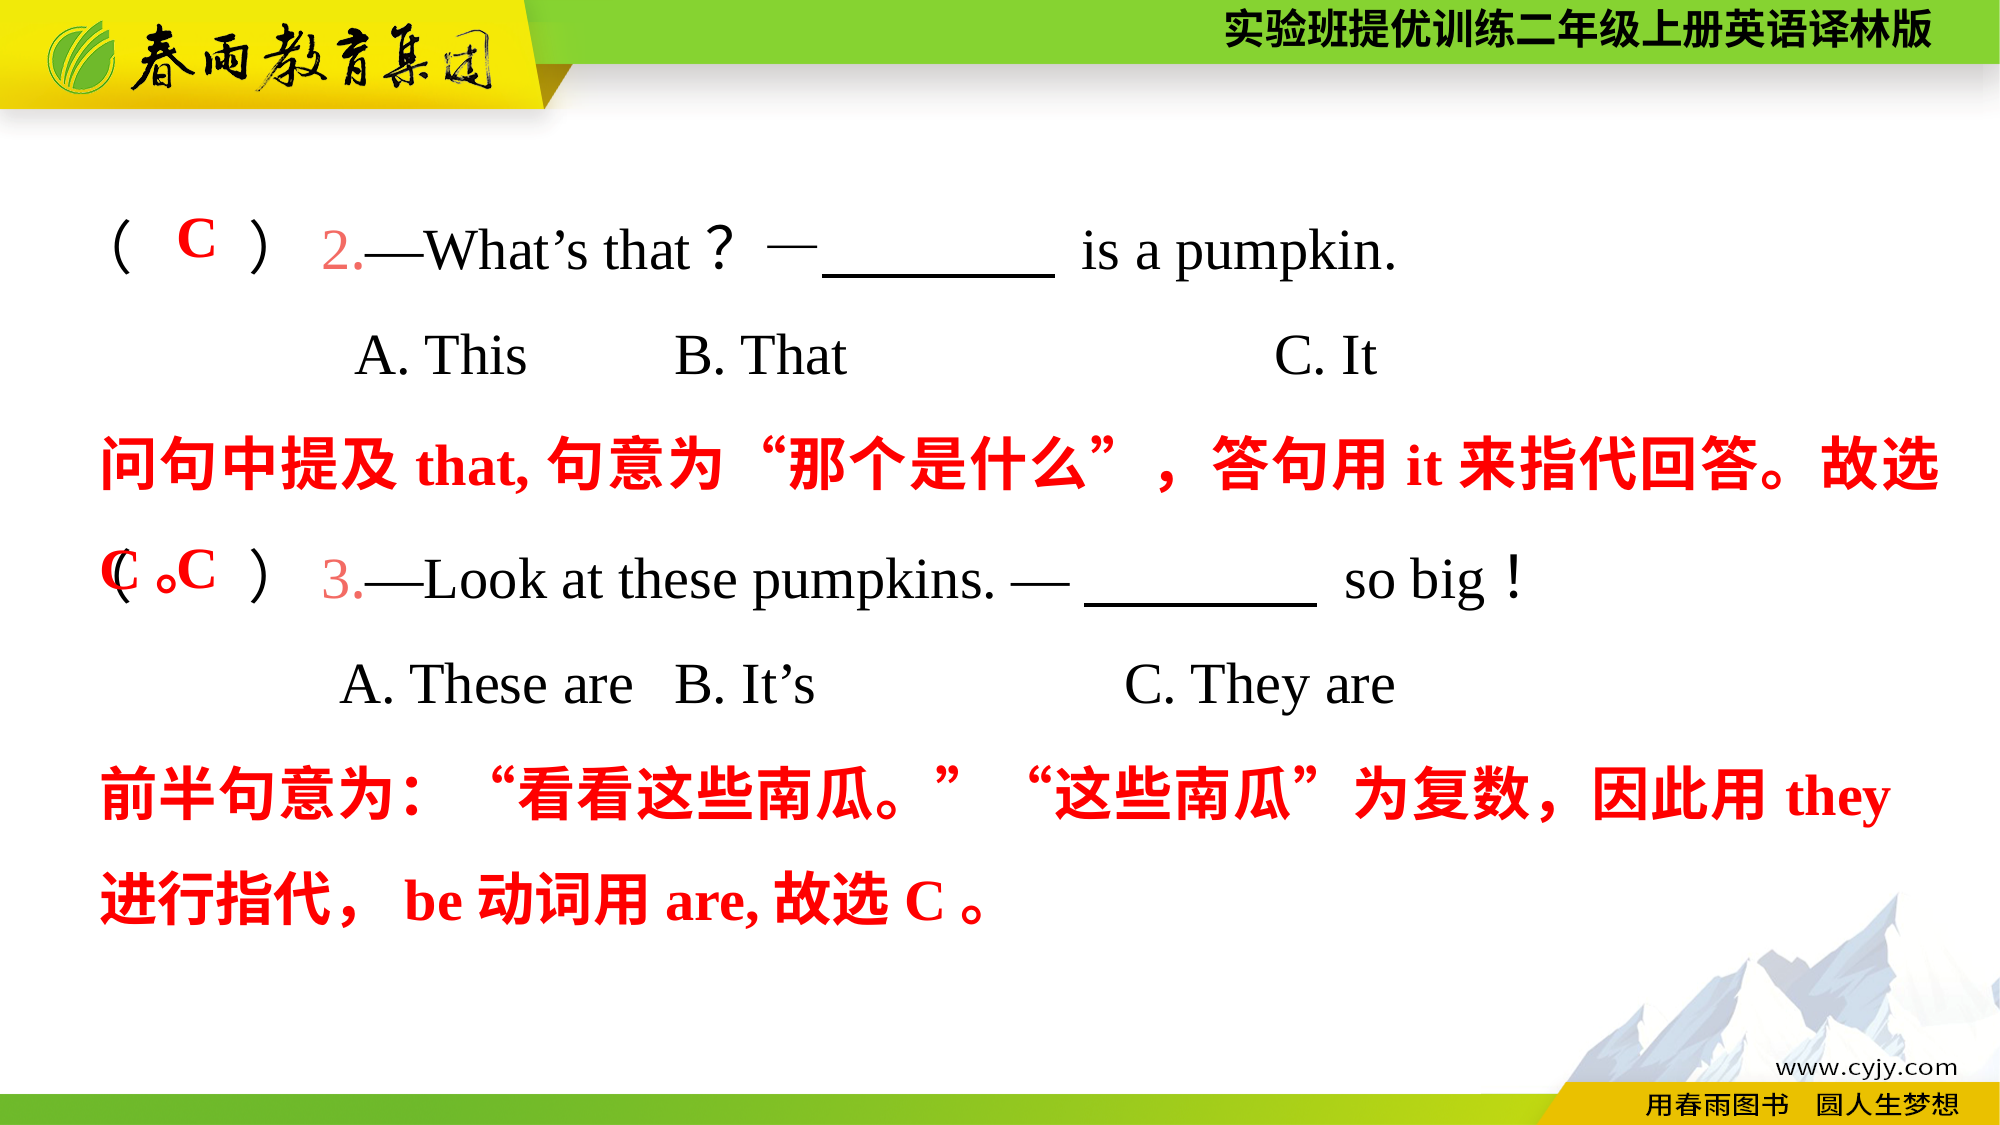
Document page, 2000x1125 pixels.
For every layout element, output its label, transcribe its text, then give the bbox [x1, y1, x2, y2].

text_box 前半句意为：“看看这些南瓜。”“这些南瓜”为复数，因此用they进行指代，be动词用are,故选C。 [84, 714, 1922, 940]
list （ ）2.—What’s that？— is a pumpkin. A. This B. That C. It （ ）3.—Look at these pumpkins. — so big！ A. These are B. It’s C. They are [59, 168, 1944, 729]
picture [0, 0, 2000, 1125]
text_box C [161, 192, 234, 277]
text_box C [161, 522, 234, 608]
text_box 问句中提及that,句意为“那个是什么”，答句用it来指代回答。故选C。 [84, 384, 1969, 609]
